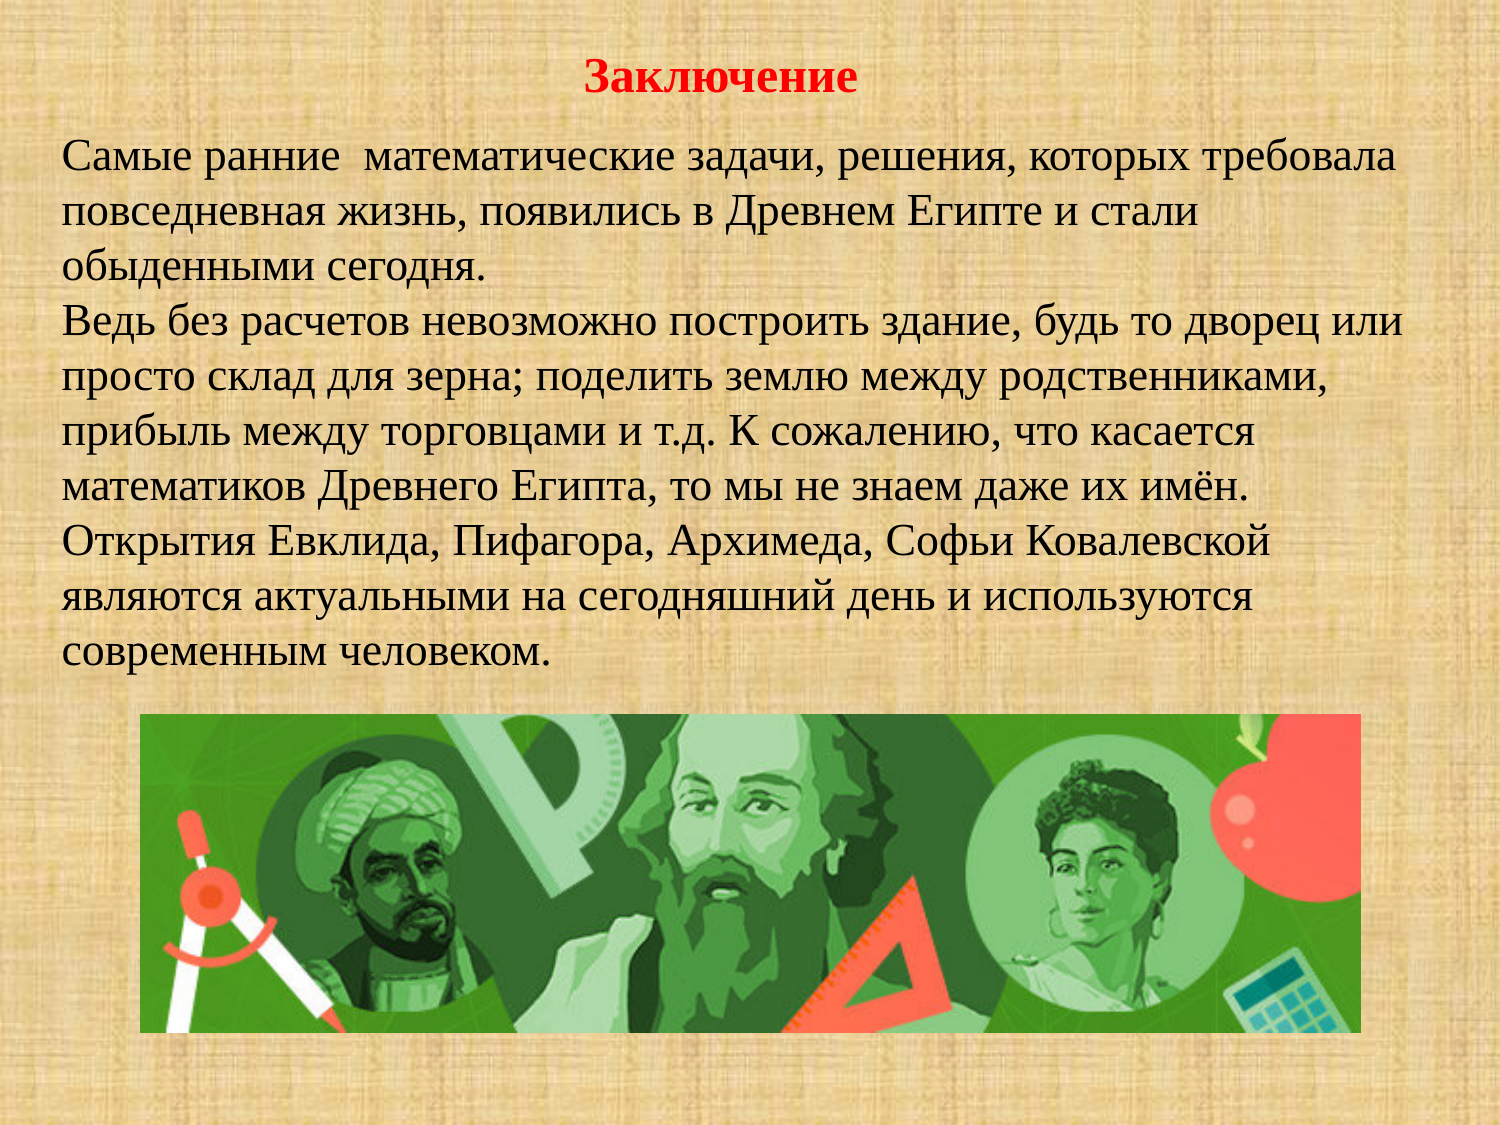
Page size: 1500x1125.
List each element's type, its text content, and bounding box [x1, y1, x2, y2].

text_box Самые ранние математические задачи, решения, которых требовала повседневная жизнь, появились в Древнем Египте и стали обыденными сегодня. Ведь без расчетов невозможно построить здание, будь то дворец или просто склад для зерна; поделить землю между родственниками, прибыль между торговцами и т.д. К сожалению, что касается математиков Древнего Египта, то мы не знаем даже их имён. Открытия Евклида, Пифагора, Архимеда, Софьи Ковалевской являются актуальными на сегодняшний день и используются современным человеком. [46, 117, 1454, 737]
text_box Заключение [515, 35, 926, 110]
picture [0, 0, 1500, 1125]
